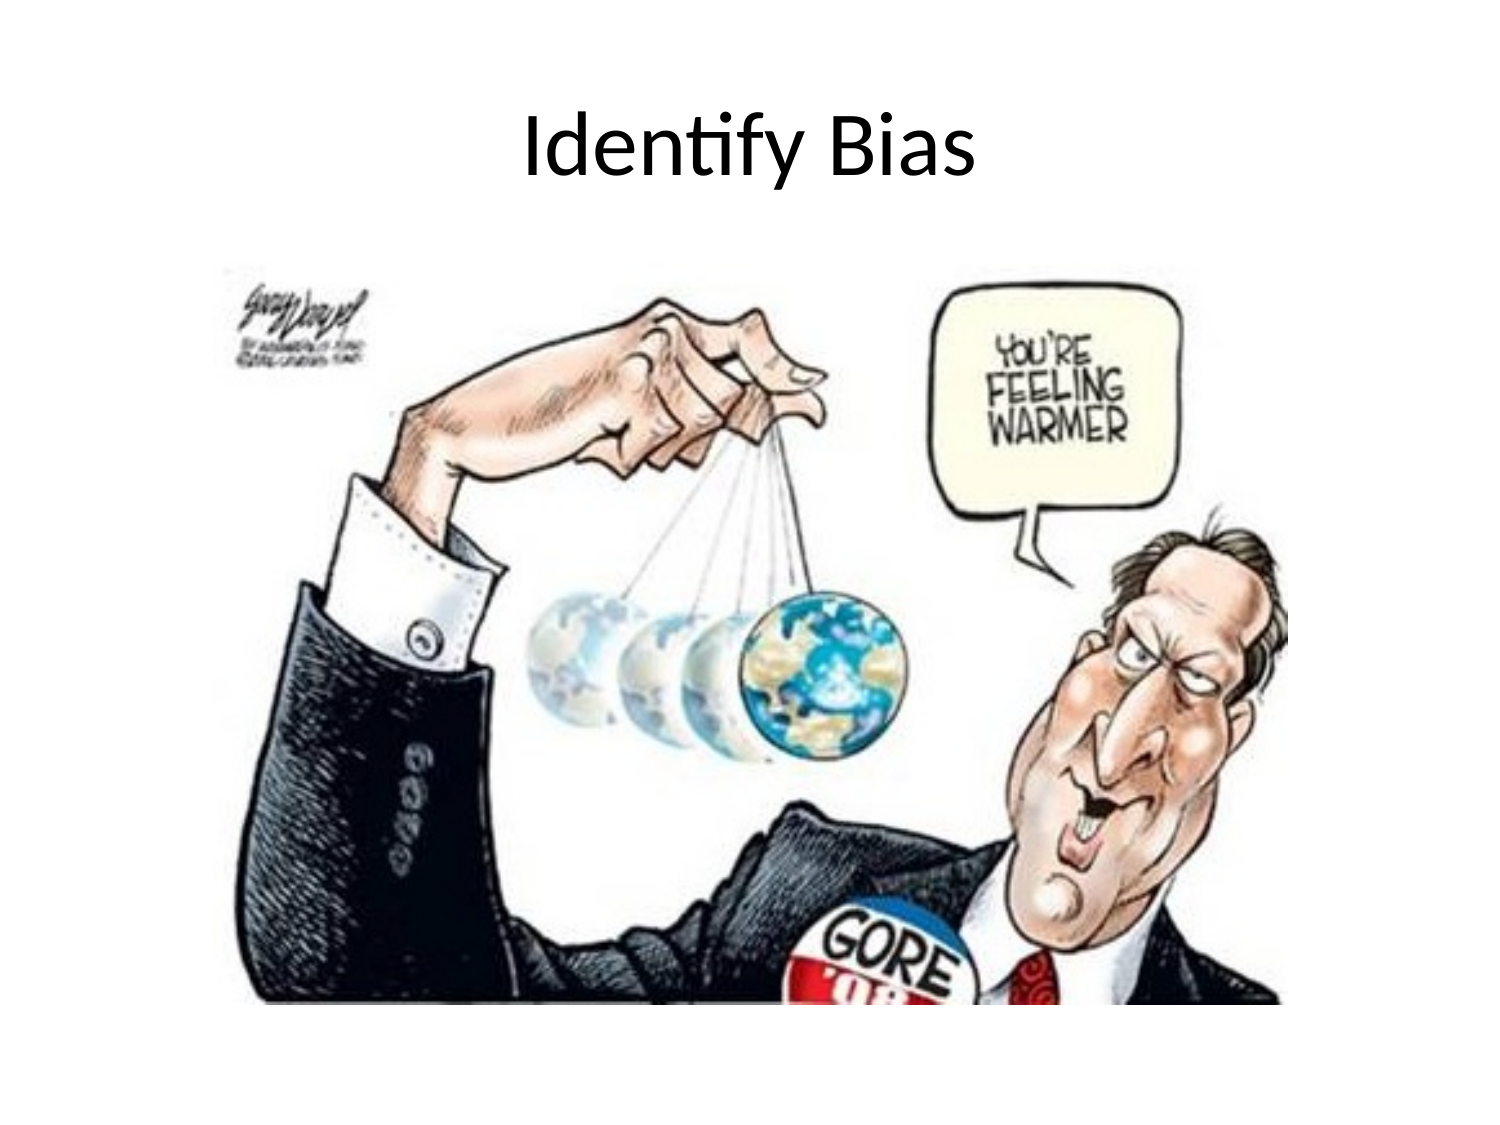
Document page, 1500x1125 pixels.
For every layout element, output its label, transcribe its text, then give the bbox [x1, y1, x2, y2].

title Identify Bias [75, 45, 1425, 233]
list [74, 262, 1426, 1006]
